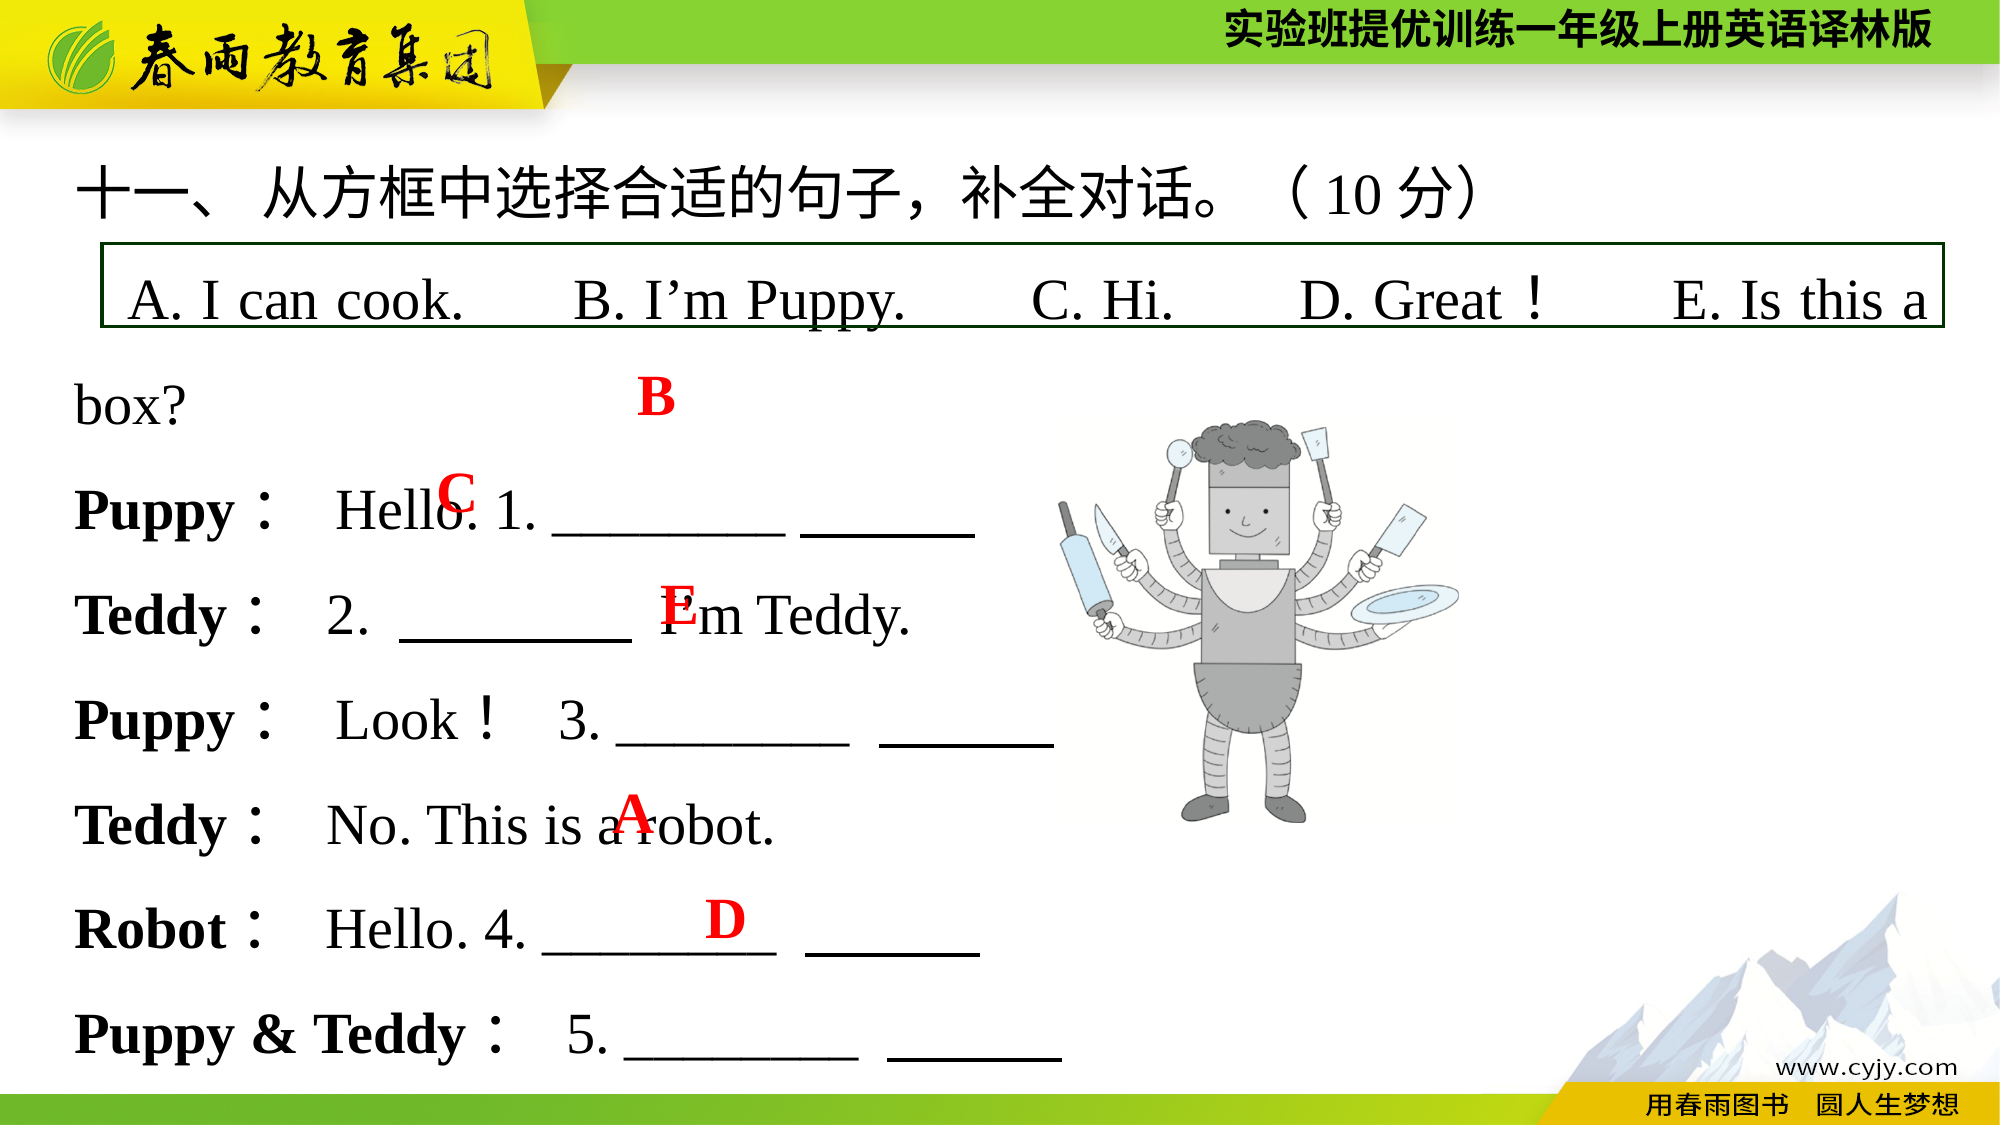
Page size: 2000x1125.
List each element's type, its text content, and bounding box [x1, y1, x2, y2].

text_box E [645, 559, 715, 645]
text_box [102, 243, 1944, 327]
text_box B [622, 349, 691, 435]
picture [0, 0, 2000, 1125]
text_box D [690, 872, 762, 957]
list 十一、 从方框中选择合适的句子，补全对话。（10分） A. I can cook. B. I’m Puppy. C. Hi. D. Great！ E. Is this a box? Puppy： Hello. 1. ________ Teddy： 2. I’m Teddy. Puppy： Look！ 3. ________ Teddy： No. This is a robot. Robot： Hello. 4. ________ Puppy & Teddy： 5. ________ [59, 113, 1944, 977]
text_box A [597, 767, 684, 853]
text_box C [421, 447, 494, 532]
